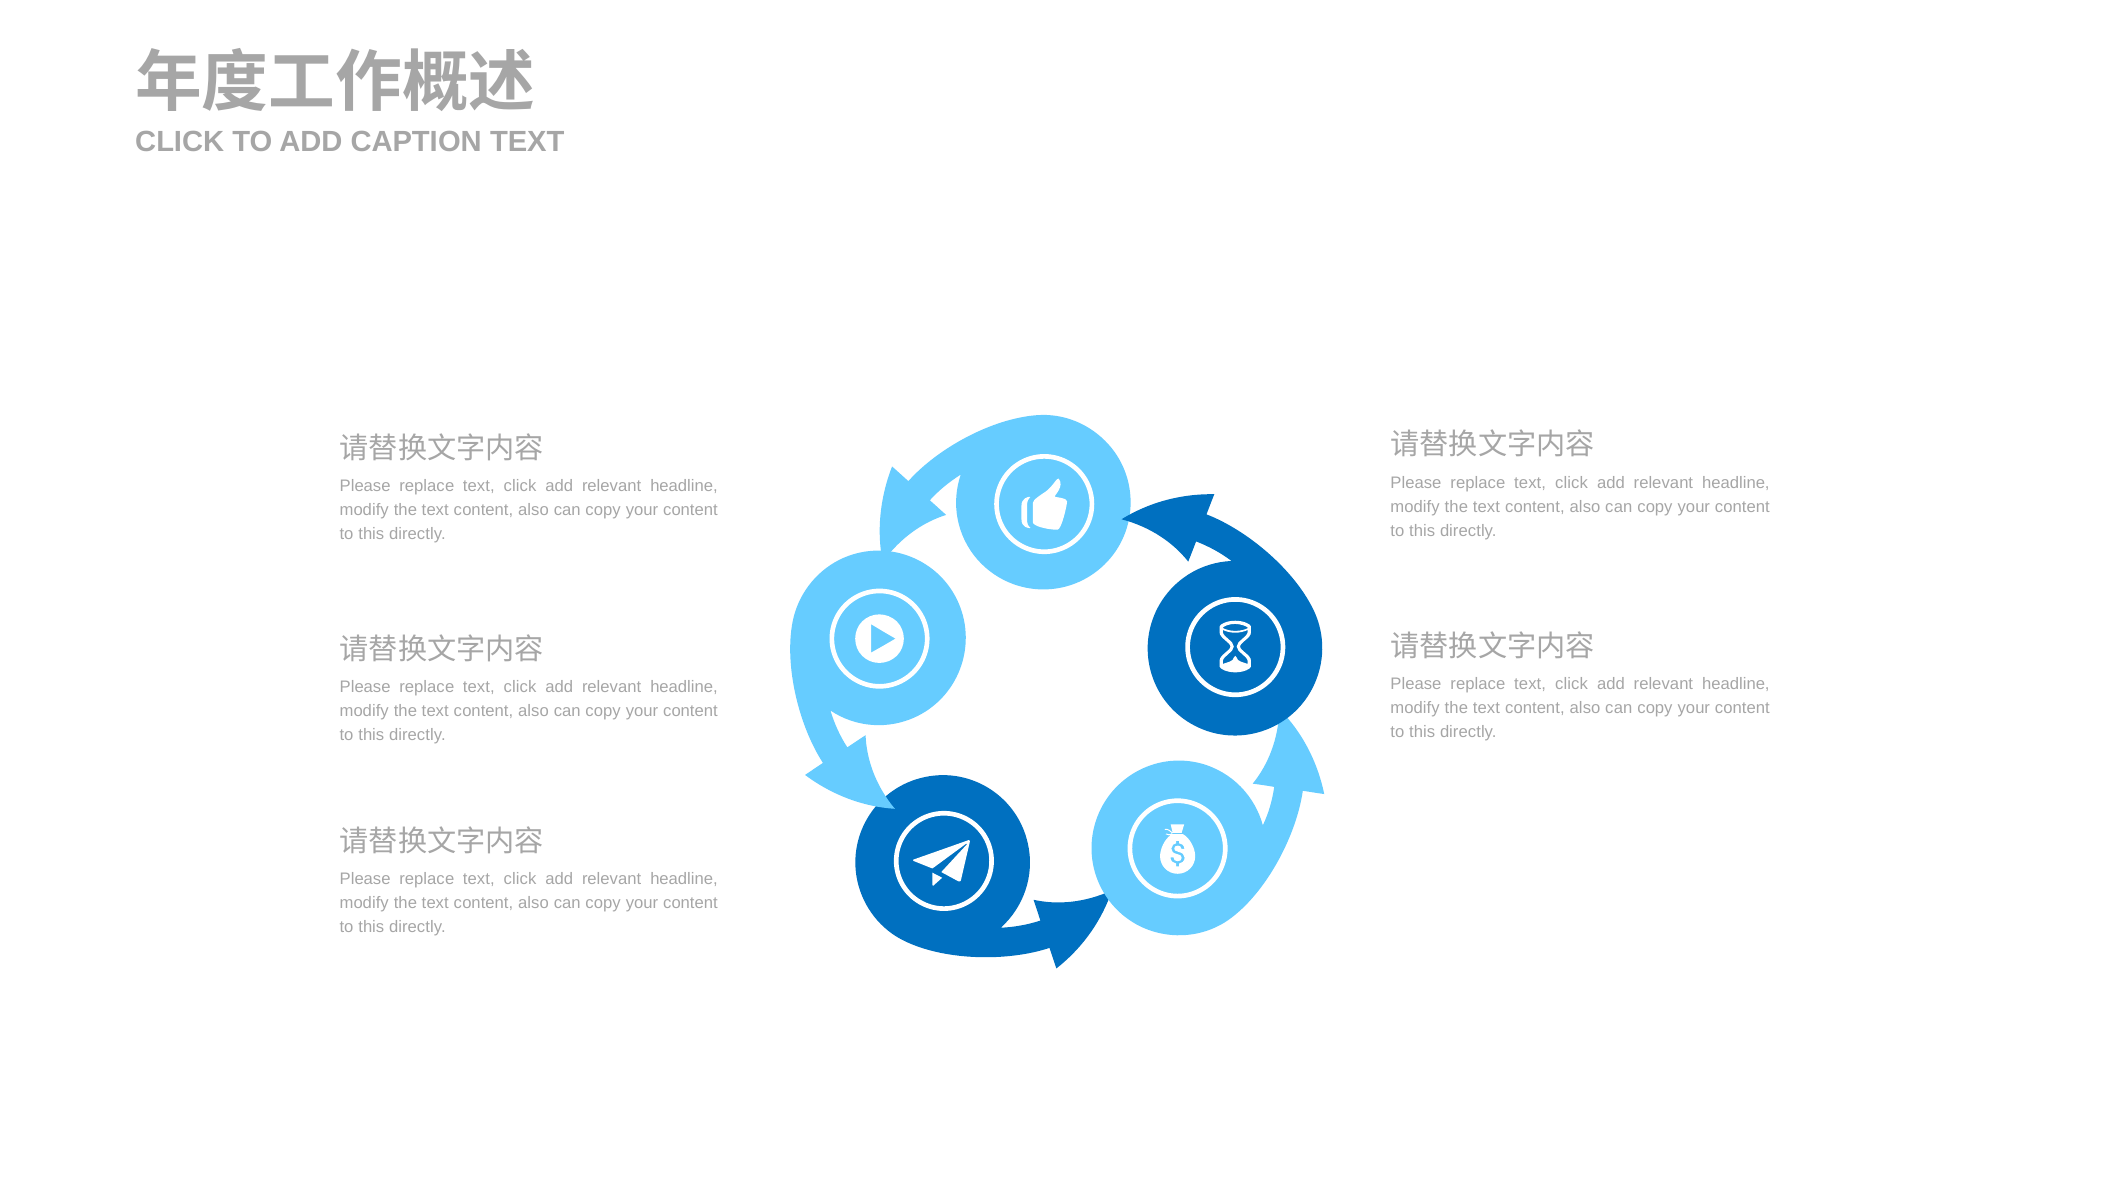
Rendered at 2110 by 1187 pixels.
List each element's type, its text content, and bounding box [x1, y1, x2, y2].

text_box Please replace text, click add relevant headline, modify the text content, also can copy your content to this directly. [1390, 668, 1771, 741]
text_box 请替换文字内容 [339, 623, 674, 666]
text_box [1121, 493, 1326, 748]
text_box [783, 538, 979, 809]
text_box Please replace text, click add relevant headline, modify the text content, also can copy your content to this directly. [339, 672, 719, 745]
text_box 请替换文字内容 [1390, 620, 1726, 662]
text_box 请替换文字内容 [339, 814, 674, 857]
text_box Please replace text, click add relevant headline, modify the text content, also can copy your content to this directly. [339, 470, 719, 543]
text_box 年度工作概述 [135, 38, 596, 119]
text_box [847, 766, 1113, 969]
text_box CLICK TO ADD CAPTION TEXT [135, 122, 596, 158]
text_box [1082, 709, 1325, 940]
text_box Please replace text, click add relevant headline, modify the text content, also can copy your content to this directly. [339, 863, 719, 936]
text_box 请替换文字内容 [339, 422, 674, 464]
text_box Please replace text, click add relevant headline, modify the text content, also can copy your content to this directly. [1390, 467, 1771, 540]
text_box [876, 413, 1141, 600]
text_box 请替换文字内容 [1390, 418, 1726, 461]
